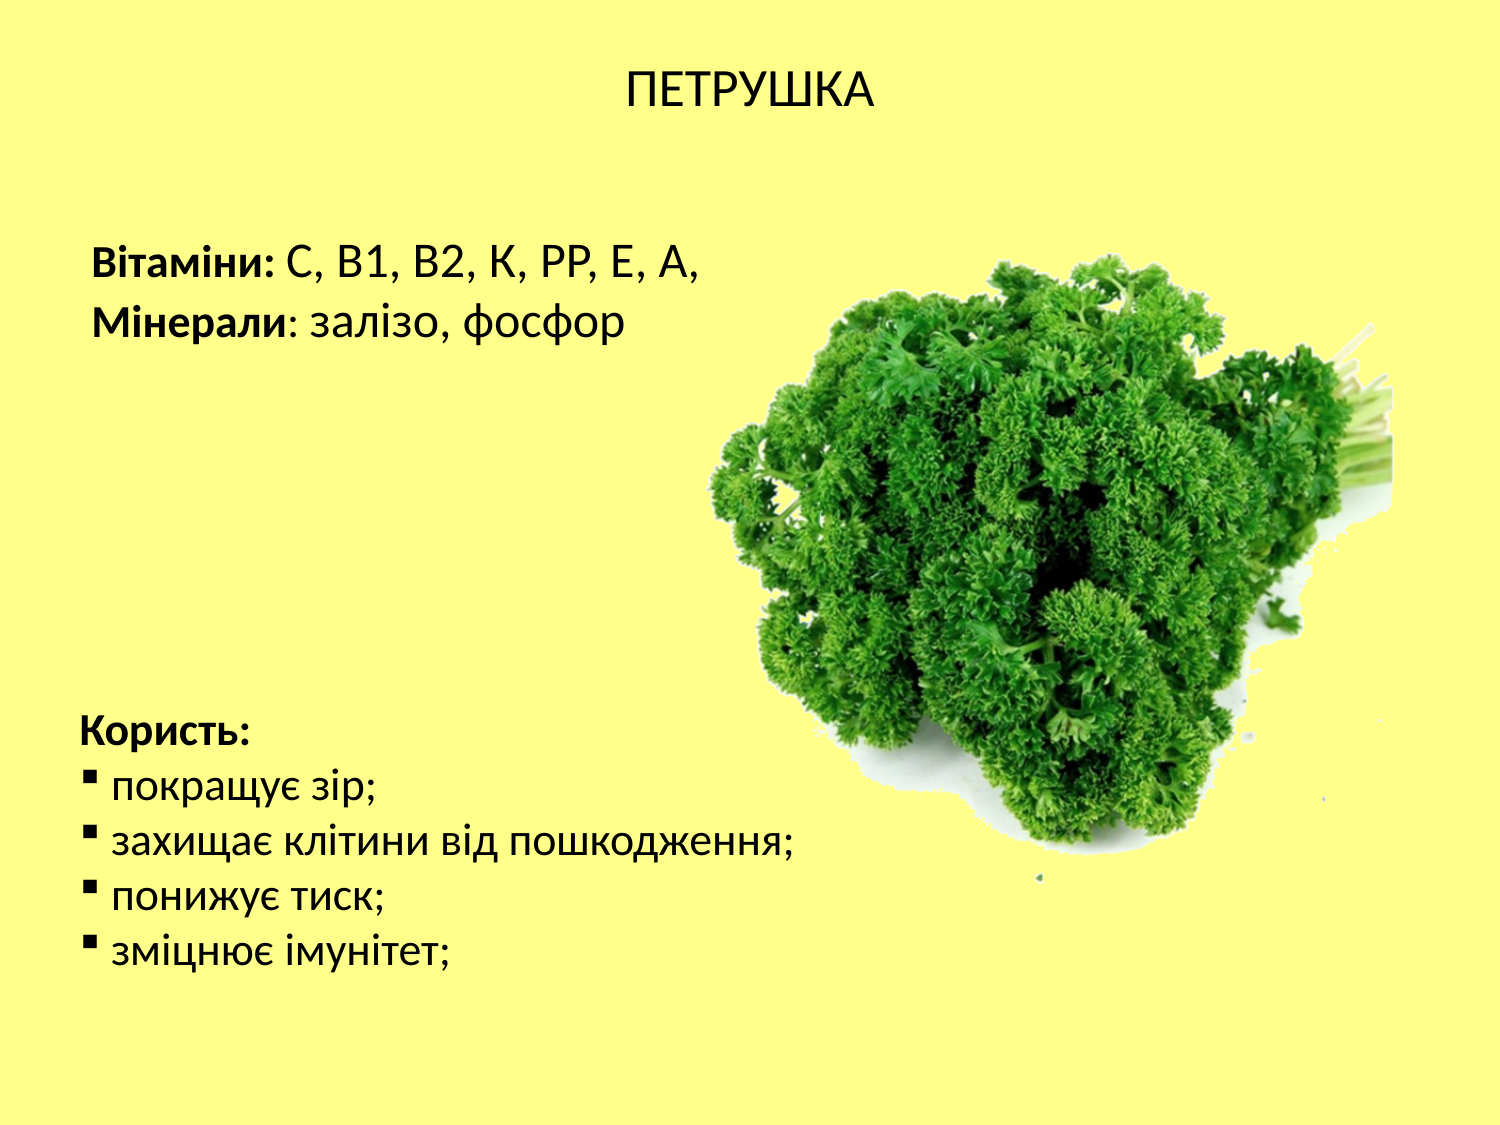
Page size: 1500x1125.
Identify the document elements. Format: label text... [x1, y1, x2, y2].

title ПЕТРУШКА [75, 45, 1425, 126]
text_box Вітаміни: С, В1, В2, К, РР, Е, А, Мінерали: залізо, фосфор [76, 219, 638, 355]
text_box Користь: покращує зір; захищає клітини від пошкодження; понижує тиск; зміцнює імунітет; [64, 692, 892, 983]
picture [643, 148, 1448, 941]
